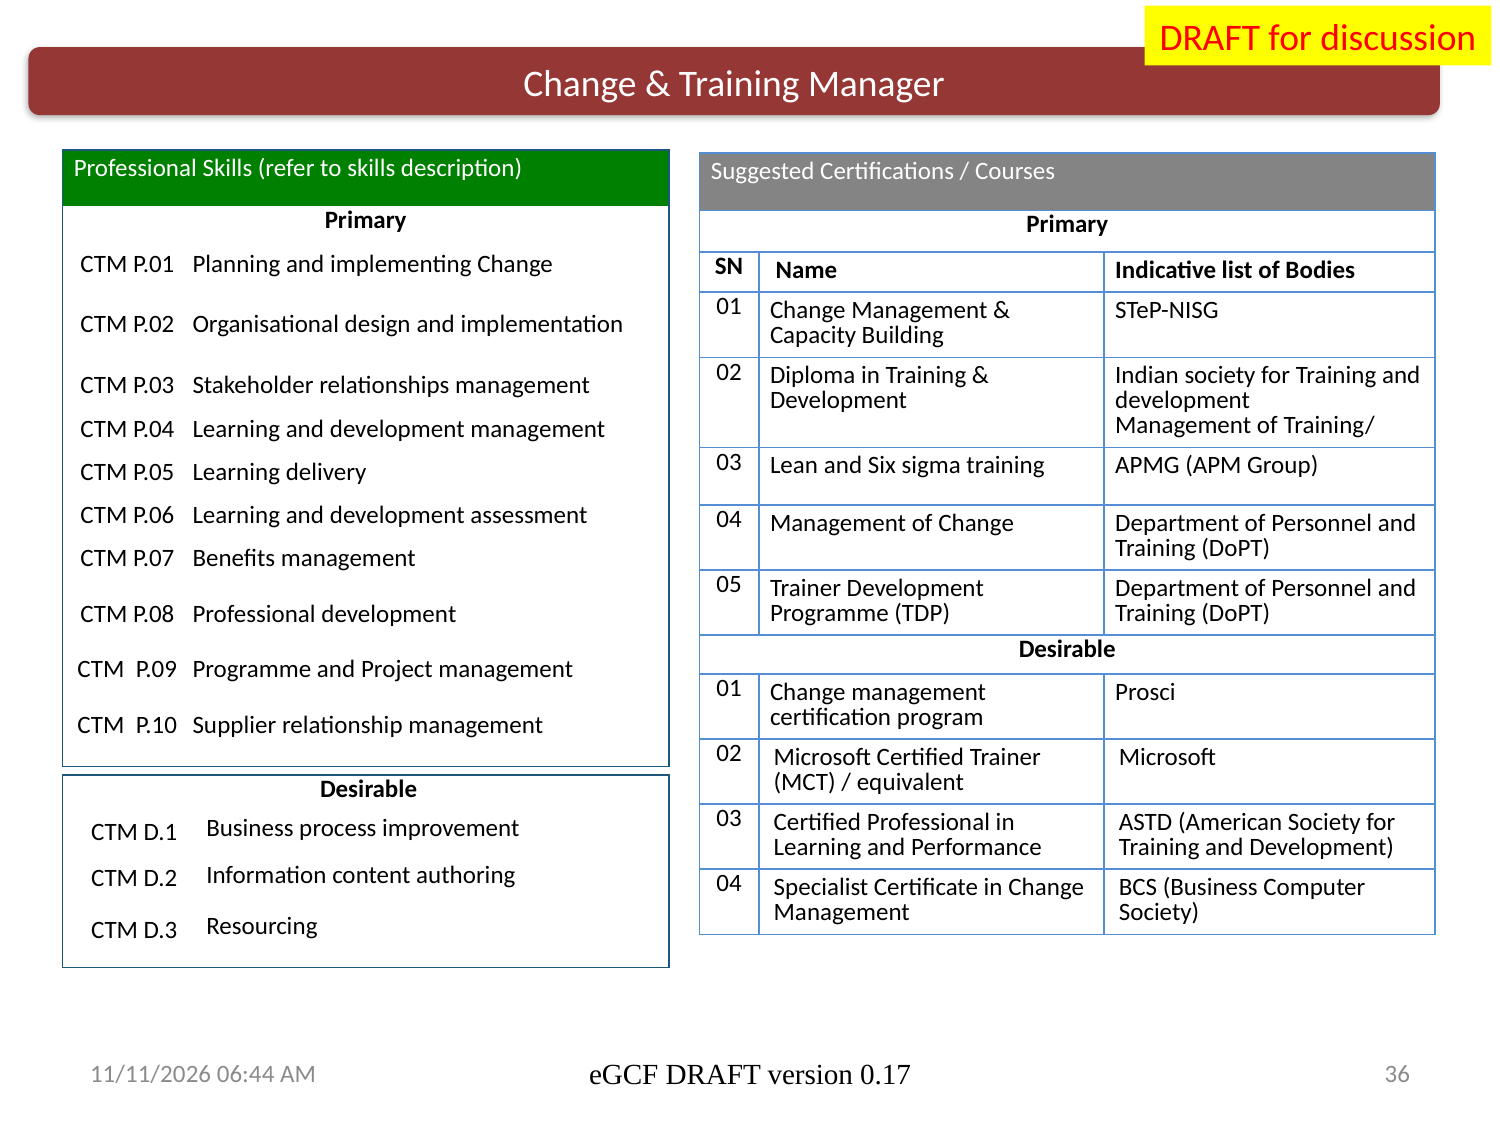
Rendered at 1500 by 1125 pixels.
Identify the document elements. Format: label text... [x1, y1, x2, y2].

slide_number 36 [1074, 1042, 1425, 1103]
table_cell Microsoft Certified Trainer (MCT) / equivalent [760, 740, 1103, 803]
table_cell CTM P.01 [63, 250, 192, 310]
table_cell Business process improvement [206, 818, 668, 864]
table_cell Planning and implementing Change [192, 250, 668, 310]
table_cell Stakeholder relationships management [192, 371, 668, 415]
table_cell CTM D.3 [63, 916, 206, 967]
table_cell CTM P.10 [63, 711, 192, 766]
table_cell ASTD (American Society for Training and Development) [1105, 805, 1434, 868]
table_header Suggested Certifications / Courses [700, 154, 1434, 210]
table_cell 03 [700, 448, 758, 504]
table_header Desirable [63, 776, 668, 818]
table_cell 02 [700, 740, 758, 803]
table_cell Learning delivery [192, 458, 668, 501]
table_cell 04 [700, 870, 758, 934]
table_cell Change management certification program [760, 675, 1103, 738]
table_cell Specialist Certificate in Change Management [760, 870, 1103, 934]
table_cell Resourcing [206, 916, 668, 967]
table_cell CTM P.03 [63, 371, 192, 415]
table_cell CTM P.07 [63, 544, 192, 600]
table_cell CTM D.1 [63, 818, 206, 864]
table_cell Supplier relationship management [192, 711, 668, 766]
table_cell Name [760, 253, 1103, 291]
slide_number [75, 1042, 425, 1103]
table_cell BCS (Business Computer Society) [1105, 870, 1434, 934]
table_cell Diploma in Training & Development [760, 358, 1103, 447]
table_cell Management of Change [760, 506, 1103, 569]
table_cell CTM P.05 [63, 458, 192, 501]
table_cell STeP-NISG [1105, 293, 1434, 357]
table_cell Indicative list of Bodies [1105, 253, 1434, 291]
table_cell Department of Personnel and Training (DoPT) [1105, 506, 1434, 569]
table_cell CTM P.09 [63, 655, 192, 711]
table_cell CTM P.06 [63, 501, 192, 544]
table_cell Microsoft [1105, 740, 1434, 803]
table_cell 05 [700, 571, 758, 634]
table_cell 04 [700, 506, 758, 569]
table_cell 01 [700, 675, 758, 738]
table_header Professional Skills (refer to skills description) [63, 151, 668, 206]
table_cell Primary [63, 206, 668, 250]
table_cell Trainer Development Programme (TDP) [760, 571, 1103, 634]
table_cell Programme and Project management [192, 655, 668, 711]
table_cell CTM P.04 [63, 415, 192, 458]
table_cell Certified Professional in Learning and Performance [760, 805, 1103, 868]
table_cell Organisational design and implementation [192, 310, 668, 371]
table_cell CTM P.08 [63, 600, 192, 655]
table_cell CTM D.2 [63, 864, 206, 916]
footer eGCF DRAFT version 0.17 [512, 1042, 988, 1103]
table_cell 02 [700, 358, 758, 447]
table_cell APMG (APM Group) [1105, 448, 1434, 504]
table_cell Primary [700, 211, 1434, 251]
table_cell 01 [700, 293, 758, 357]
table_cell Department of Personnel and Training (DoPT) [1105, 571, 1434, 634]
table_cell Desirable [700, 636, 1434, 673]
table_cell Benefits management [192, 544, 668, 600]
table_cell SN [700, 253, 758, 291]
table_cell Lean and Six sigma training [760, 448, 1103, 504]
table_cell Professional development [192, 600, 668, 655]
table_cell Learning and development assessment [192, 501, 668, 544]
table_cell Change Management & Capacity Building [760, 293, 1103, 357]
text_box DRAFT for discussion [1144, 5, 1492, 66]
table_cell CTM P.02 [63, 310, 192, 371]
table_cell Information content authoring [206, 864, 668, 916]
table_cell 03 [700, 805, 758, 868]
text_box Change & Training Manager [27, 46, 1441, 116]
table_cell Indian society for Training and development Management of Training/ [1105, 358, 1434, 447]
table_cell Prosci [1105, 675, 1434, 738]
table_cell Learning and development management [192, 415, 668, 458]
